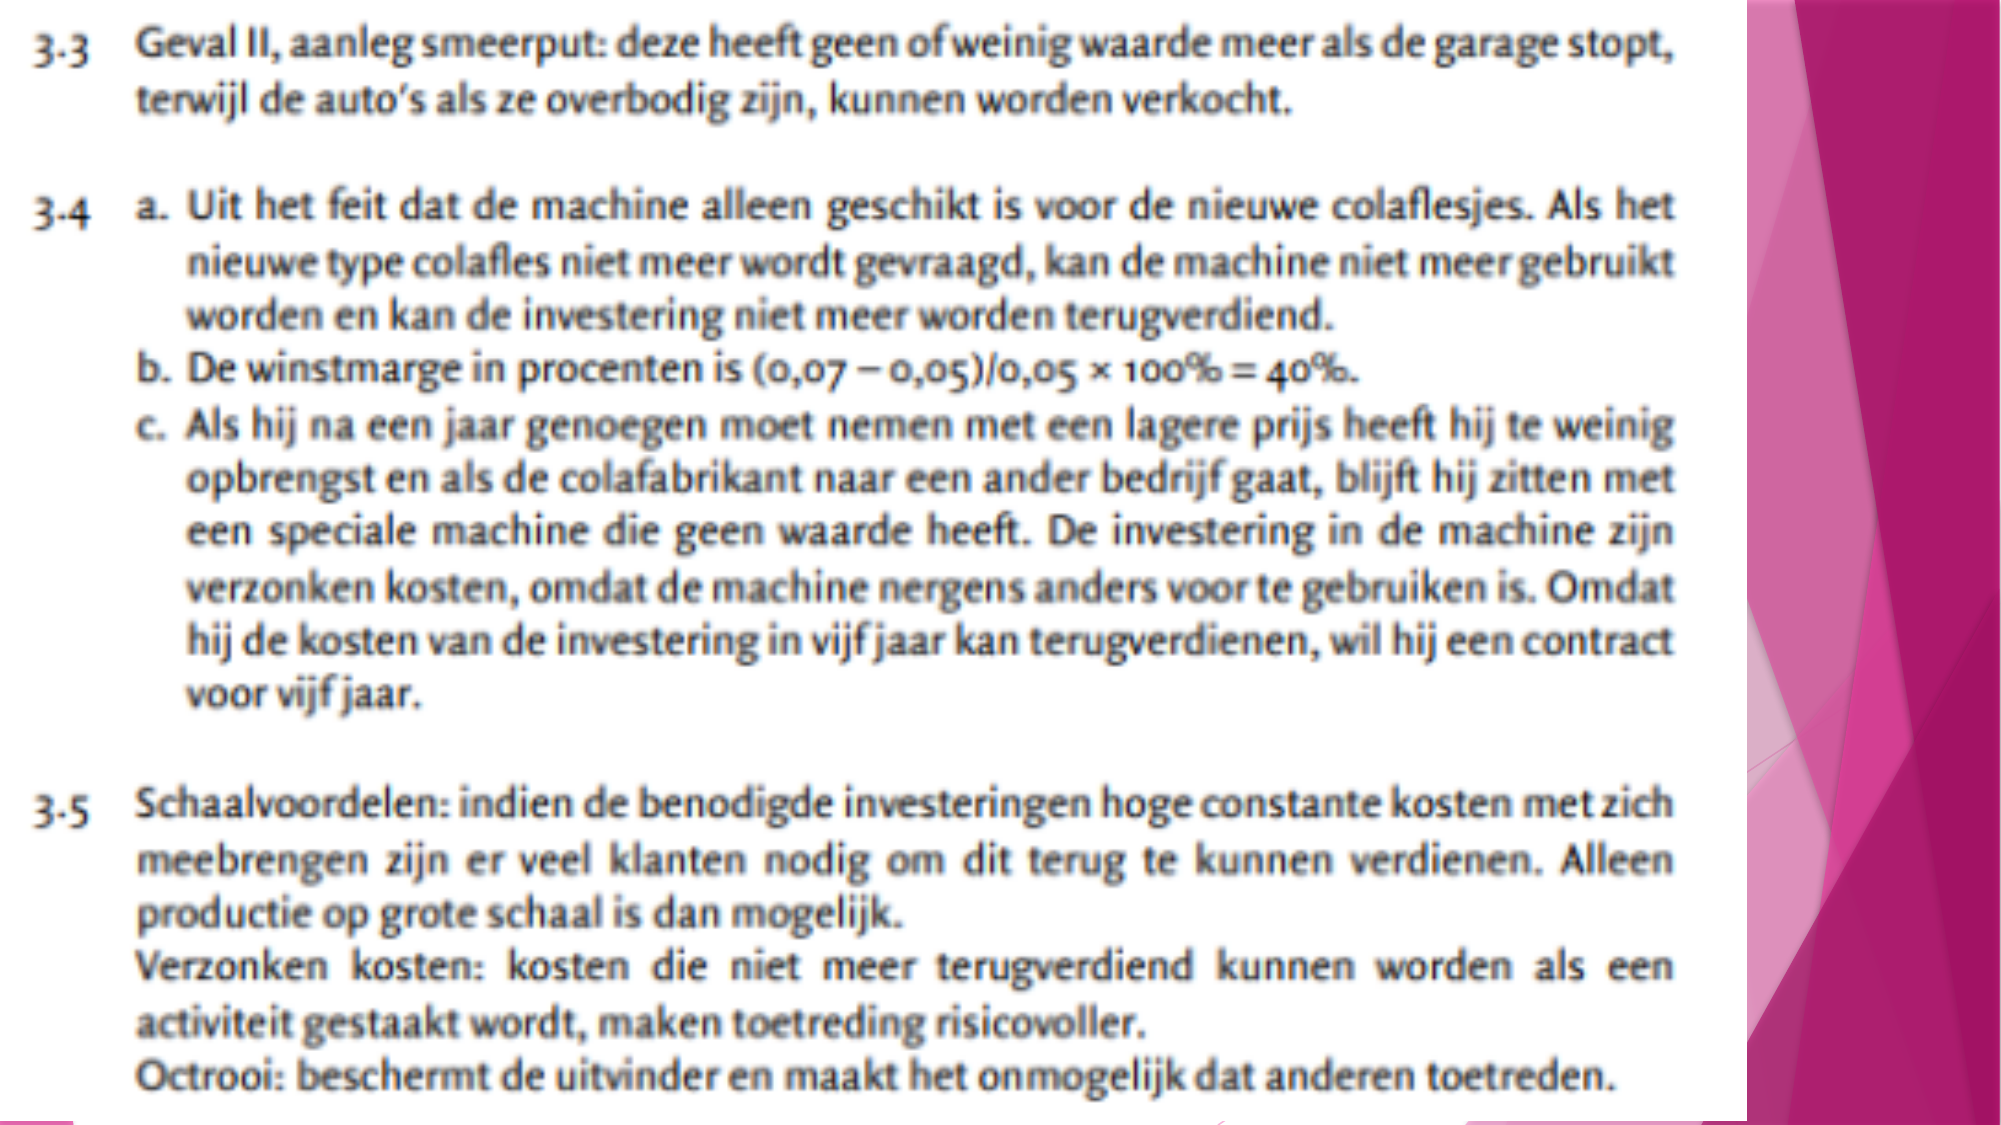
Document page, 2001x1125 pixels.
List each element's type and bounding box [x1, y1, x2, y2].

picture [0, 0, 1748, 1121]
